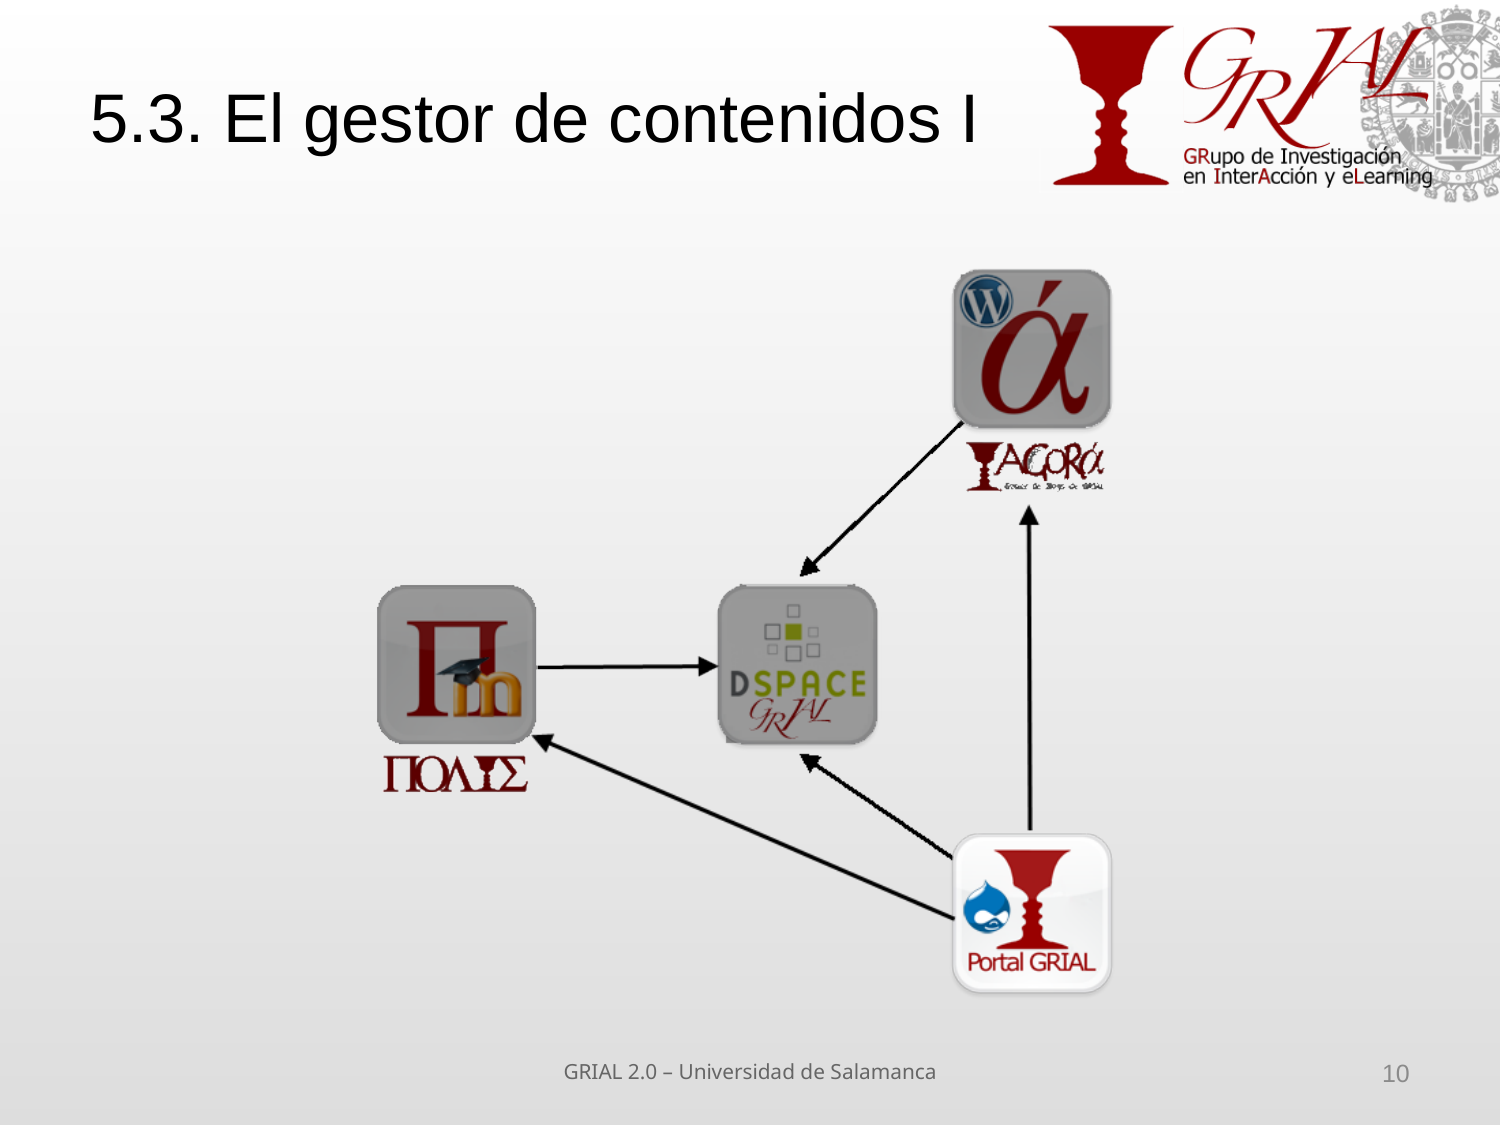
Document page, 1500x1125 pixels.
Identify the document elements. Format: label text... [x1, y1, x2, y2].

picture [1039, 0, 1500, 209]
slide_number 10 [1074, 1042, 1425, 1103]
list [74, 262, 1426, 1006]
title 5.3. El gestor de contenidos I [75, 20, 1040, 209]
footer GRIAL 2.0 – Universidad de Salamanca [512, 1042, 988, 1103]
